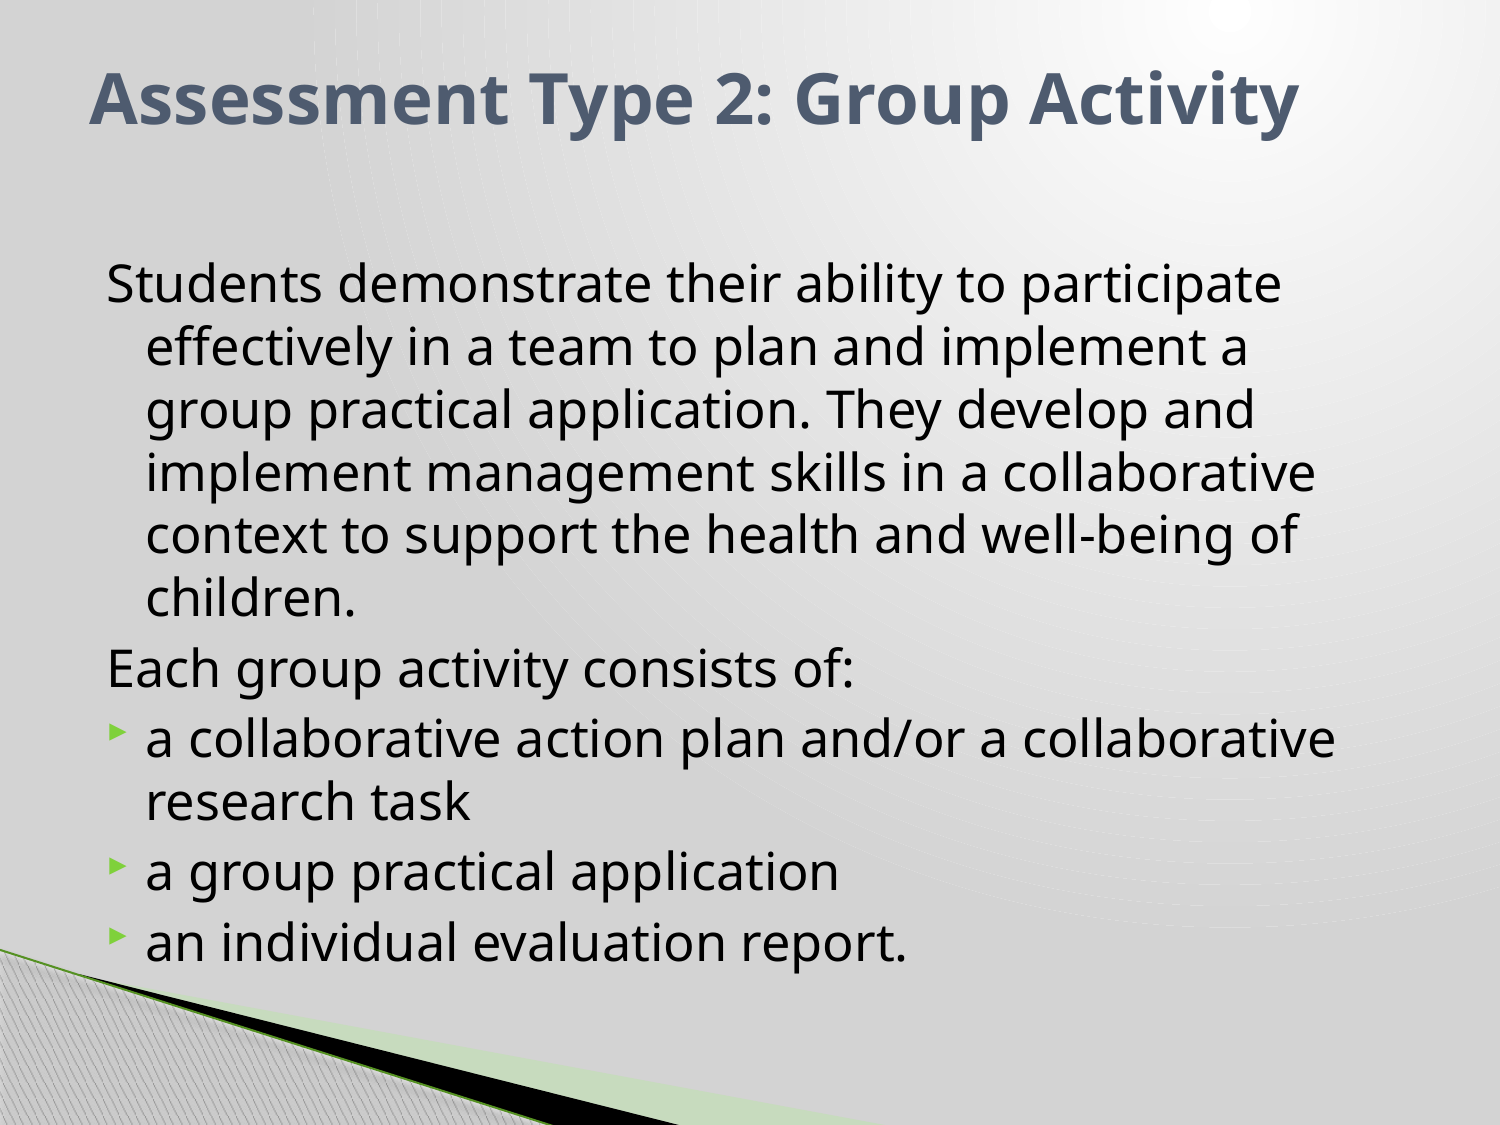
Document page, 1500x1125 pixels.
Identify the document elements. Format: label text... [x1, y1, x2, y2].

list Students demonstrate their ability to participate effectively in a team to plan and implement a group practical application. They develop and implement management skills in a collaborative context to support the health and well-being of children. Each group activity consists of: a collaborative action plan and/or a collaborative research task a group practical application an individual evaluation report. [75, 243, 1425, 986]
title Assessment Type 2: Group Activity [75, 45, 1425, 233]
